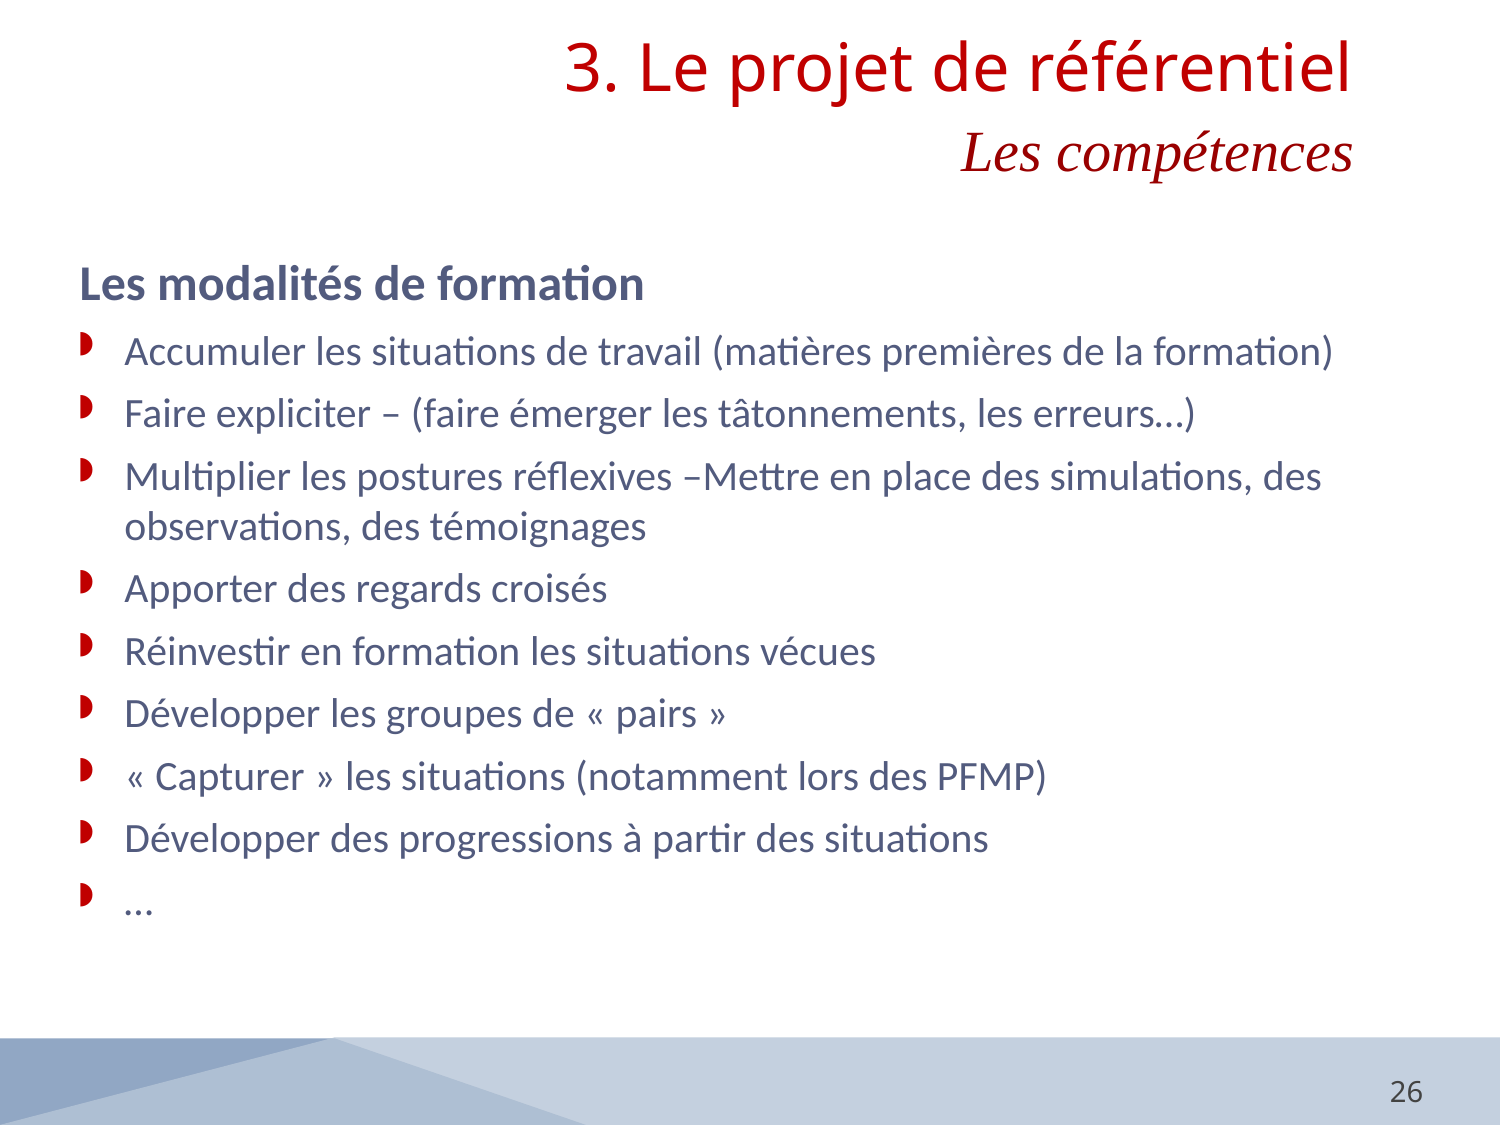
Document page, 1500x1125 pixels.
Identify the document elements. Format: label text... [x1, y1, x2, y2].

text_box 26 [1277, 1066, 1439, 1125]
text_box Les modalités de formation Accumuler les situations de travail (matières premières de la formation) Faire expliciter – (faire émerger les tâtonnements, les erreurs…) Multiplier les postures réflexives –Mettre en place des simulations, des observations, des témoignages Apporter des regards croisés Réinvestir en formation les situations vécues Développer les groupes de « pairs » « Capturer » les situations (notamment lors des PFMP) Développer des progressions à partir des situations … [64, 243, 1415, 705]
text_box 3. Le projet de référentiel Les compétences [134, 59, 1369, 150]
